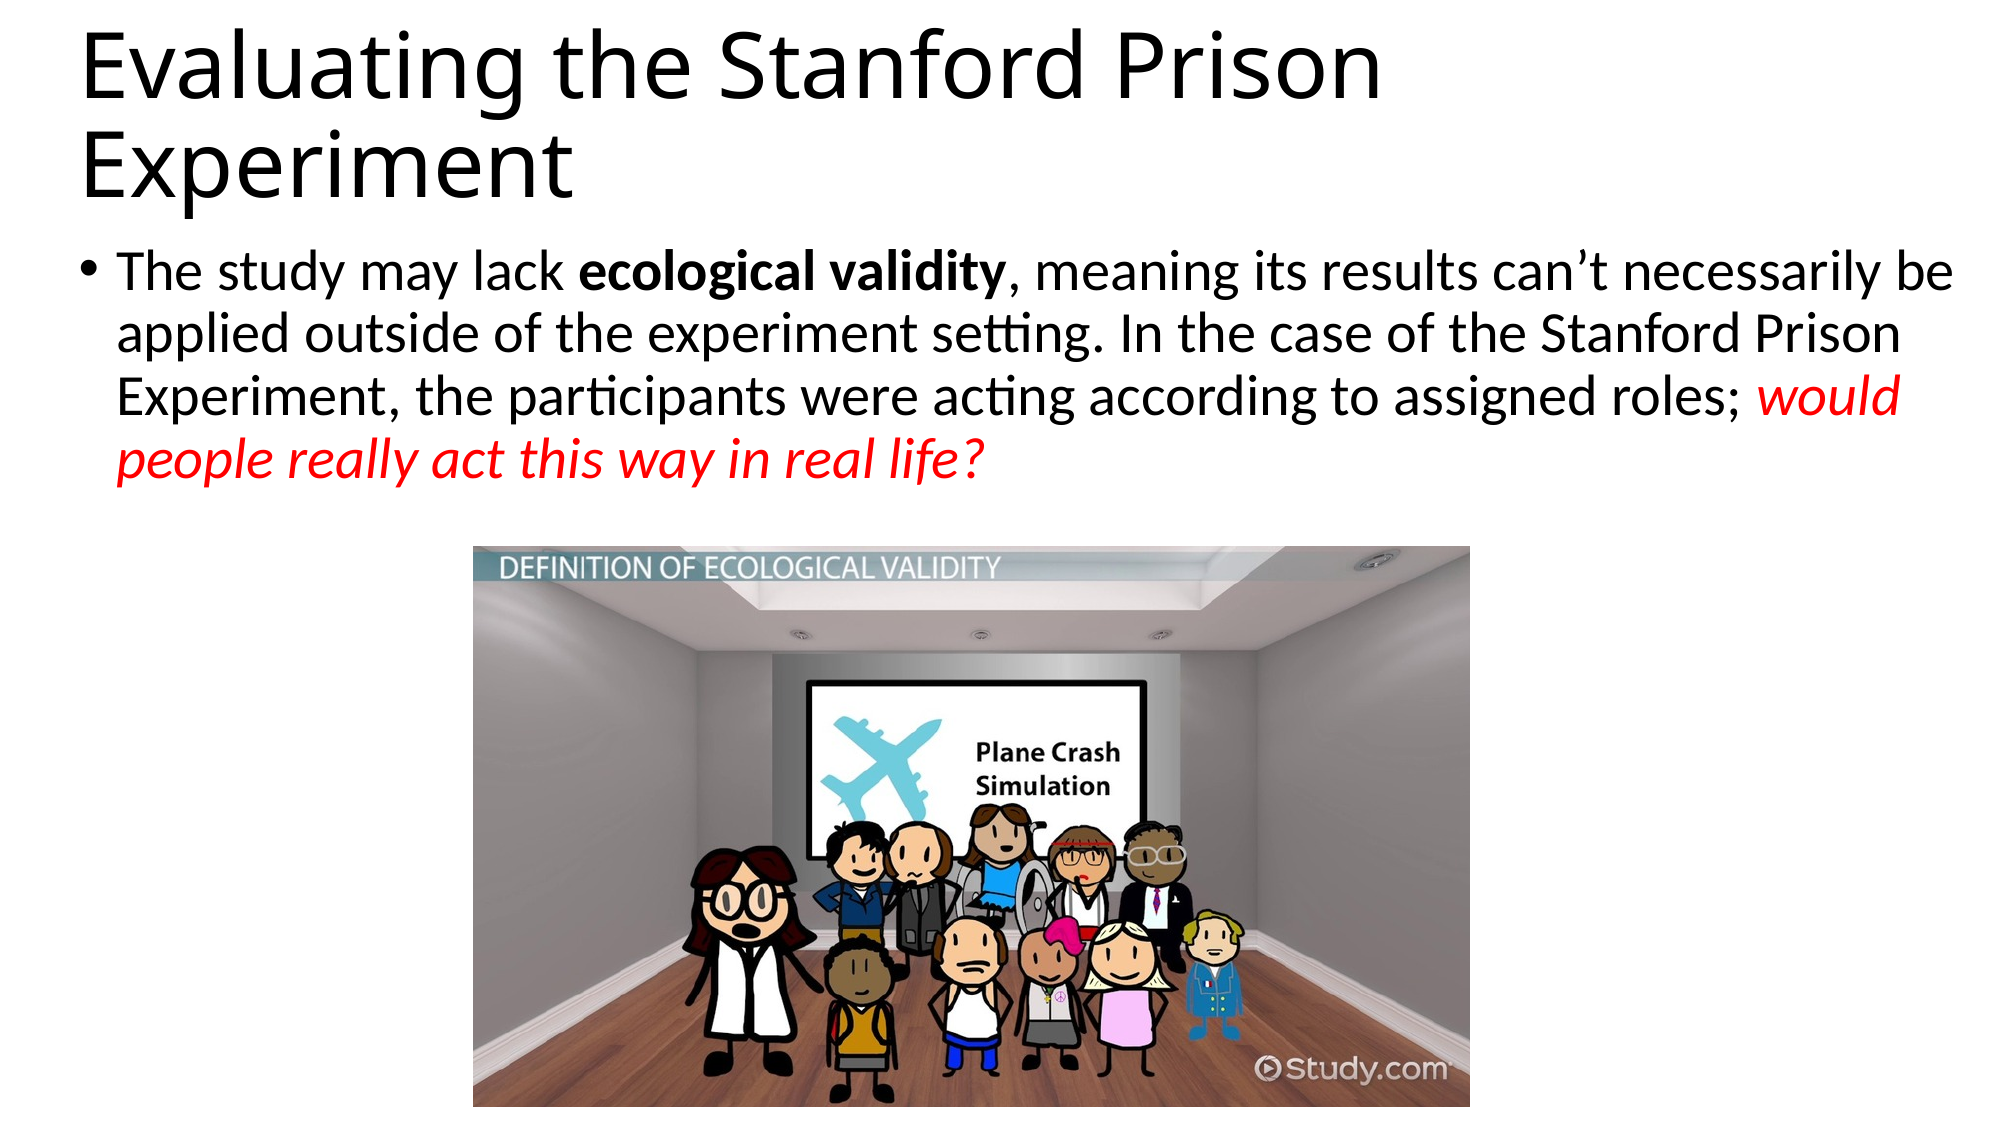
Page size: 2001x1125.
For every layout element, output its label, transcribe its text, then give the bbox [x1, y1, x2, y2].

list The study may lack ecological validity, meaning its results can’t necessarily be applied outside of the experiment setting. In the case of the Stanford Prison Experiment, the participants were acting according to assigned roles; would people really act this way in real life? [63, 232, 1974, 1107]
title Evaluating the Stanford Prison Experiment [63, 36, 1789, 201]
picture [473, 546, 1470, 1107]
